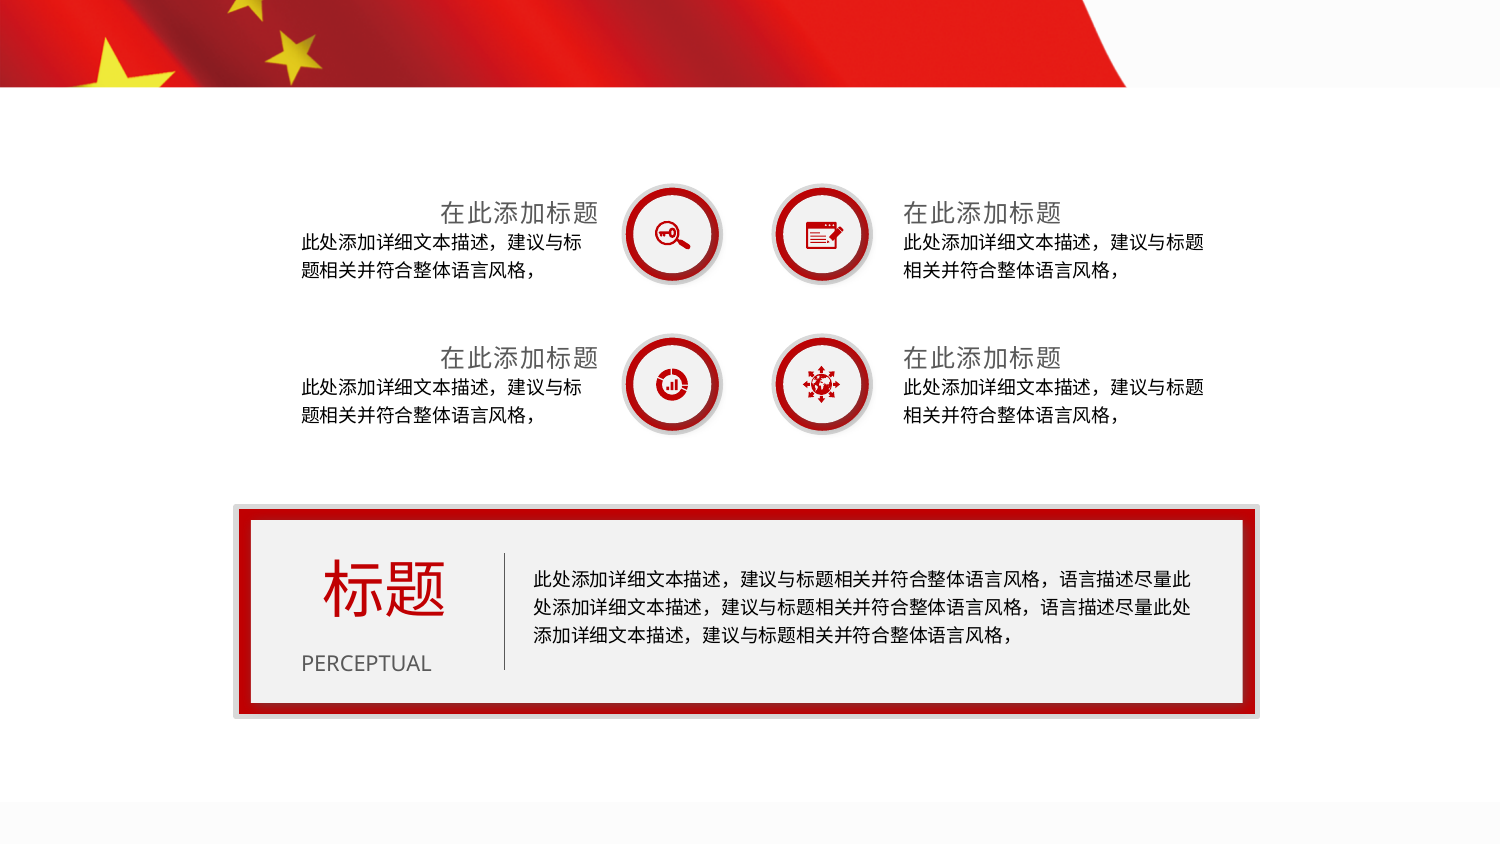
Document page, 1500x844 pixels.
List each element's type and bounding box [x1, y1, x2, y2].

text_box [888, 335, 1235, 436]
text_box [805, 221, 844, 250]
picture [0, 0, 1398, 87]
text_box [623, 185, 722, 284]
text_box [286, 335, 614, 436]
text_box [773, 335, 872, 434]
text_box [802, 365, 841, 404]
text_box [888, 189, 1235, 290]
text_box [773, 185, 872, 284]
text_box [235, 506, 1258, 717]
text_box [623, 335, 722, 434]
text_box [653, 219, 692, 250]
text_box [653, 368, 689, 401]
text_box [286, 189, 614, 290]
